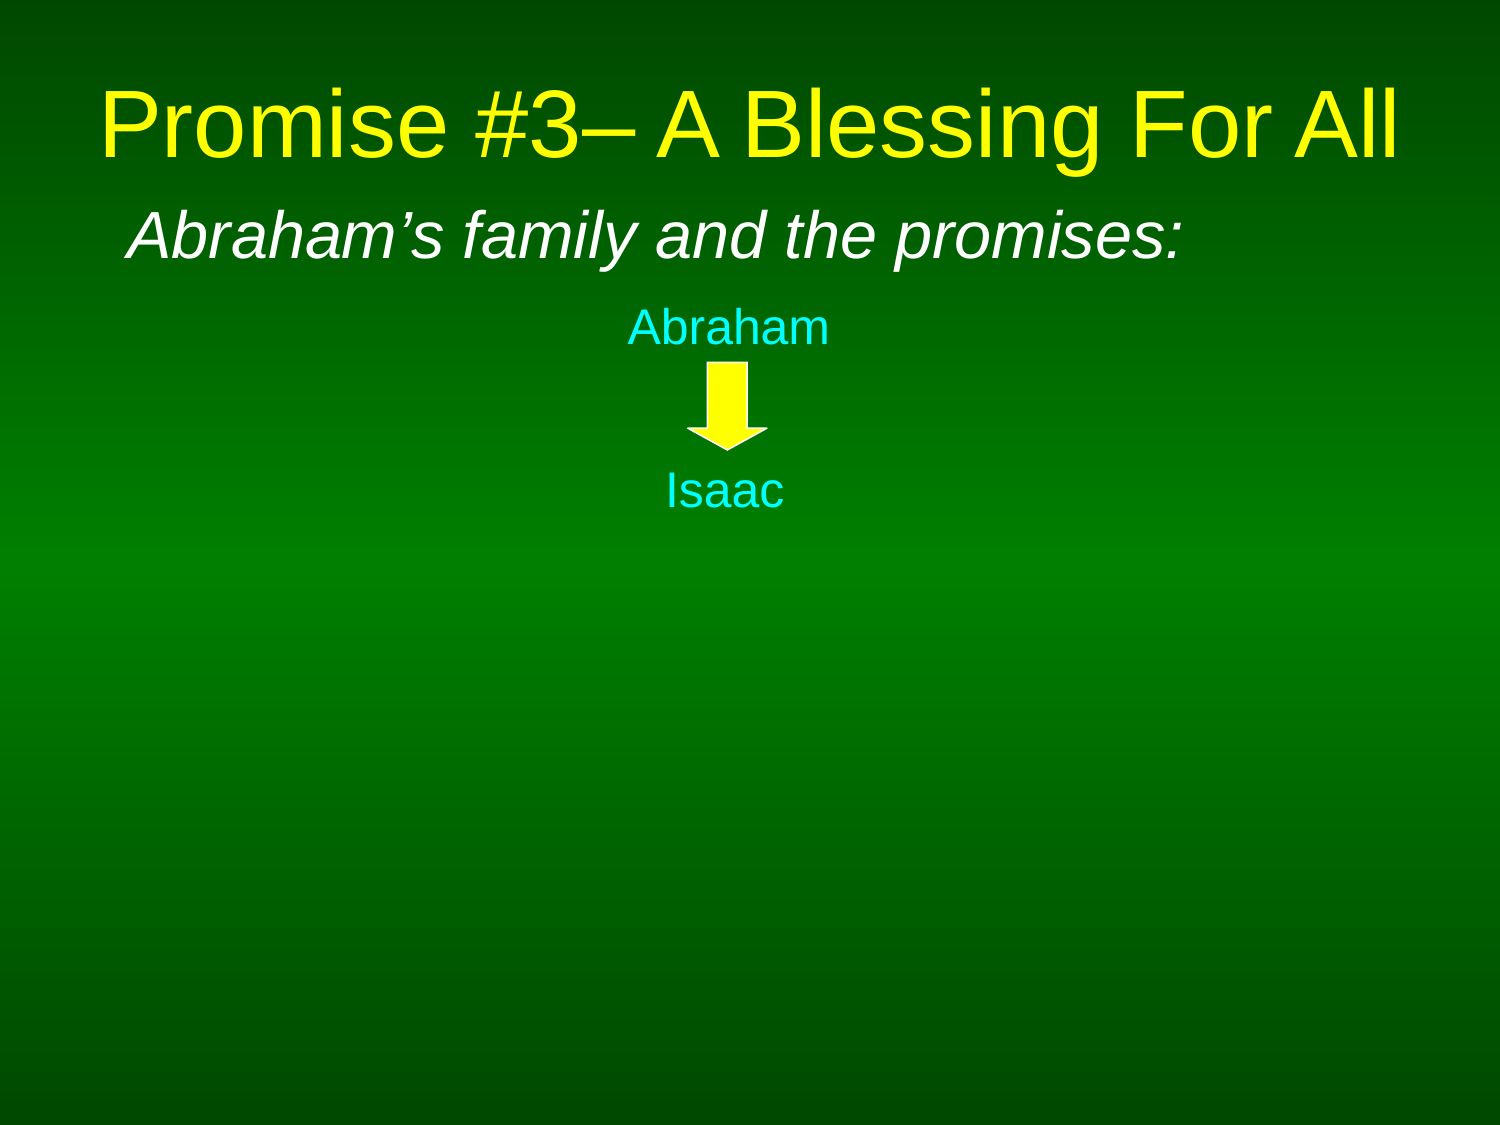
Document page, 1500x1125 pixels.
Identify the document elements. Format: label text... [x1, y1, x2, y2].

text_box Isaac [650, 449, 800, 525]
list Abraham’s family and the promises: [112, 200, 1388, 288]
text_box [687, 362, 768, 449]
text_box Abraham [612, 287, 846, 363]
title Promise #3– A Blessing For All [37, 24, 1463, 213]
